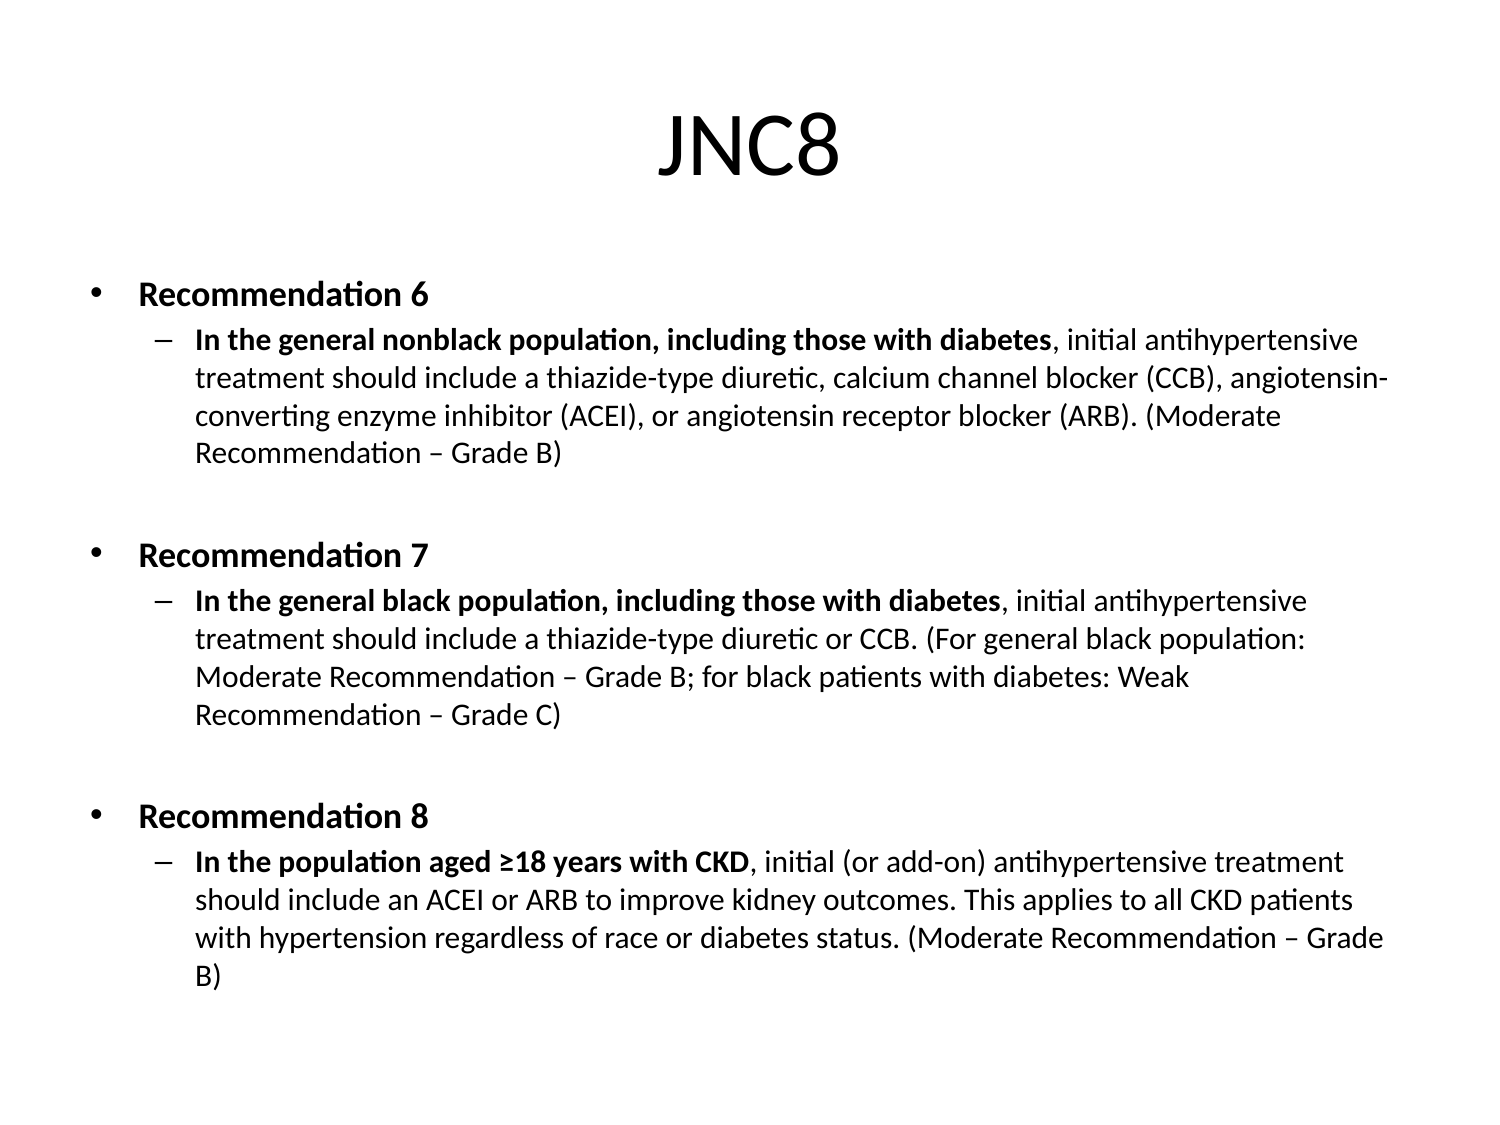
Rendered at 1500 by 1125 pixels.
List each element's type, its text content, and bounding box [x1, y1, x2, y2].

title JNC8 [75, 45, 1425, 233]
list Recommendation 6 In the general nonblack population, including those with diabetes, initial antihypertensive treatment should include a thiazide-type diuretic, calcium channel blocker (CCB), angiotensin-converting enzyme inhibitor (ACEI), or angiotensin receptor blocker (ARB). (Moderate Recommendation – Grade B) Recommendation 7 In the general black population, including those with diabetes, initial antihypertensive treatment should include a thiazide-type diuretic or CCB. (For general black population: Moderate Recommendation – Grade B; for black patients with diabetes: Weak Recommendation – Grade C) Recommendation 8 In the population aged ≥18 years with CKD, initial (or add-on) antihypertensive treatment should include an ACEI or ARB to improve kidney outcomes. This applies to all CKD patients with hypertension regardless of race or diabetes status. (Moderate Recommendation – Grade B) [75, 262, 1425, 1005]
